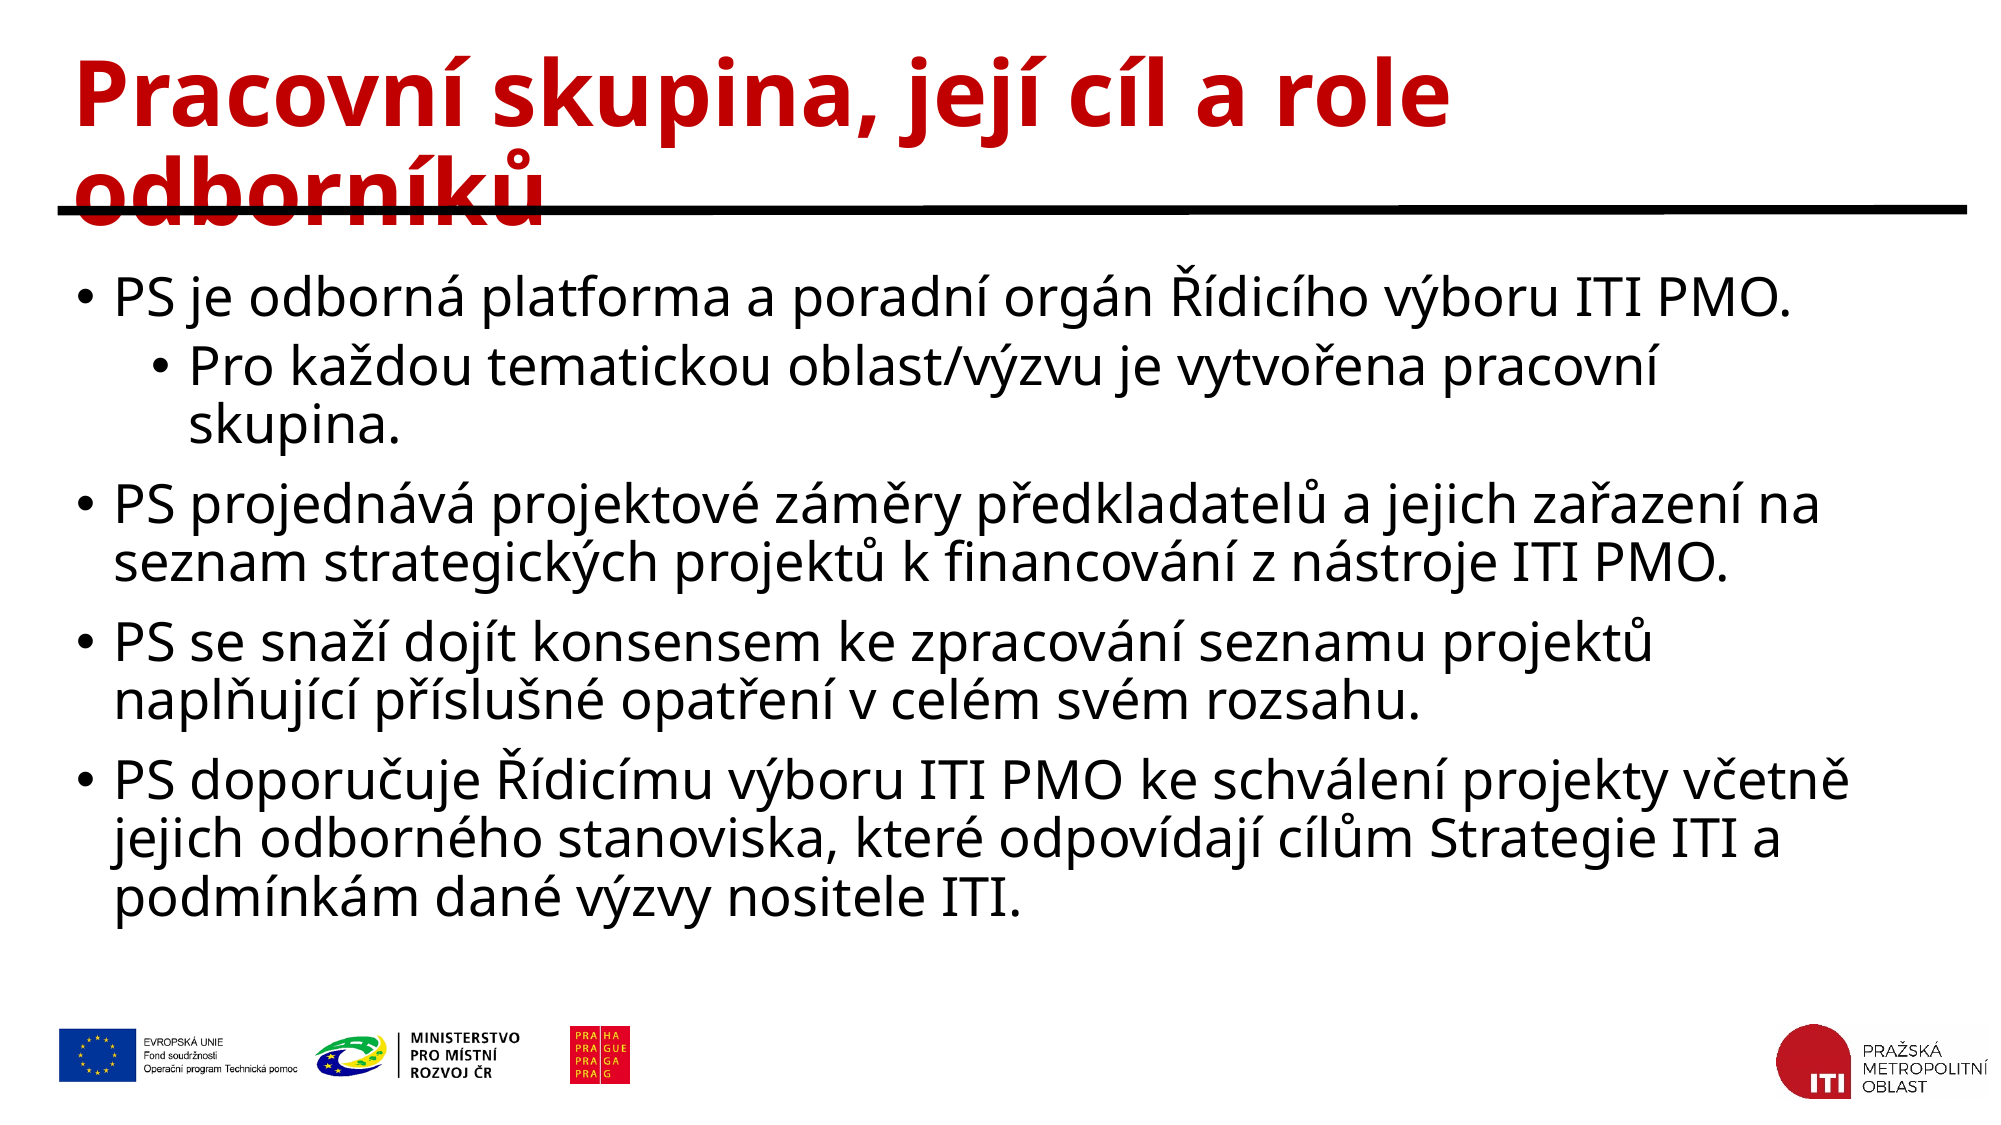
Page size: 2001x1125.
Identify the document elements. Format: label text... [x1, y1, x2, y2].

picture [1776, 1024, 1988, 1099]
title Pracovní skupina, její cíl a role odborníků [57, 37, 1863, 205]
title Pracovní skupina, její cíl a role odborníků [57, 215, 1863, 255]
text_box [42, 1011, 630, 1099]
list PS je odborná platforma a poradní orgán Řídicího výboru ITI PMO. Pro každou tematickou oblast/výzvu je vytvořena pracovní skupina. PS projednává projektové záměry předkladatelů a jejich zařazení na seznam strategických projektů k financování z nástroje ITI PMO. PS se snaží dojít konsensem ke zpracování seznamu projektů naplňující příslušné opatření v celém svém rozsahu. PS doporučuje Řídicímu výboru ITI PMO ke schválení projekty včetně jejich odborného stanoviska, které odpovídají cílům Strategie ITI a podmínkám dané výzvy nositele ITI. [61, 262, 1882, 1099]
